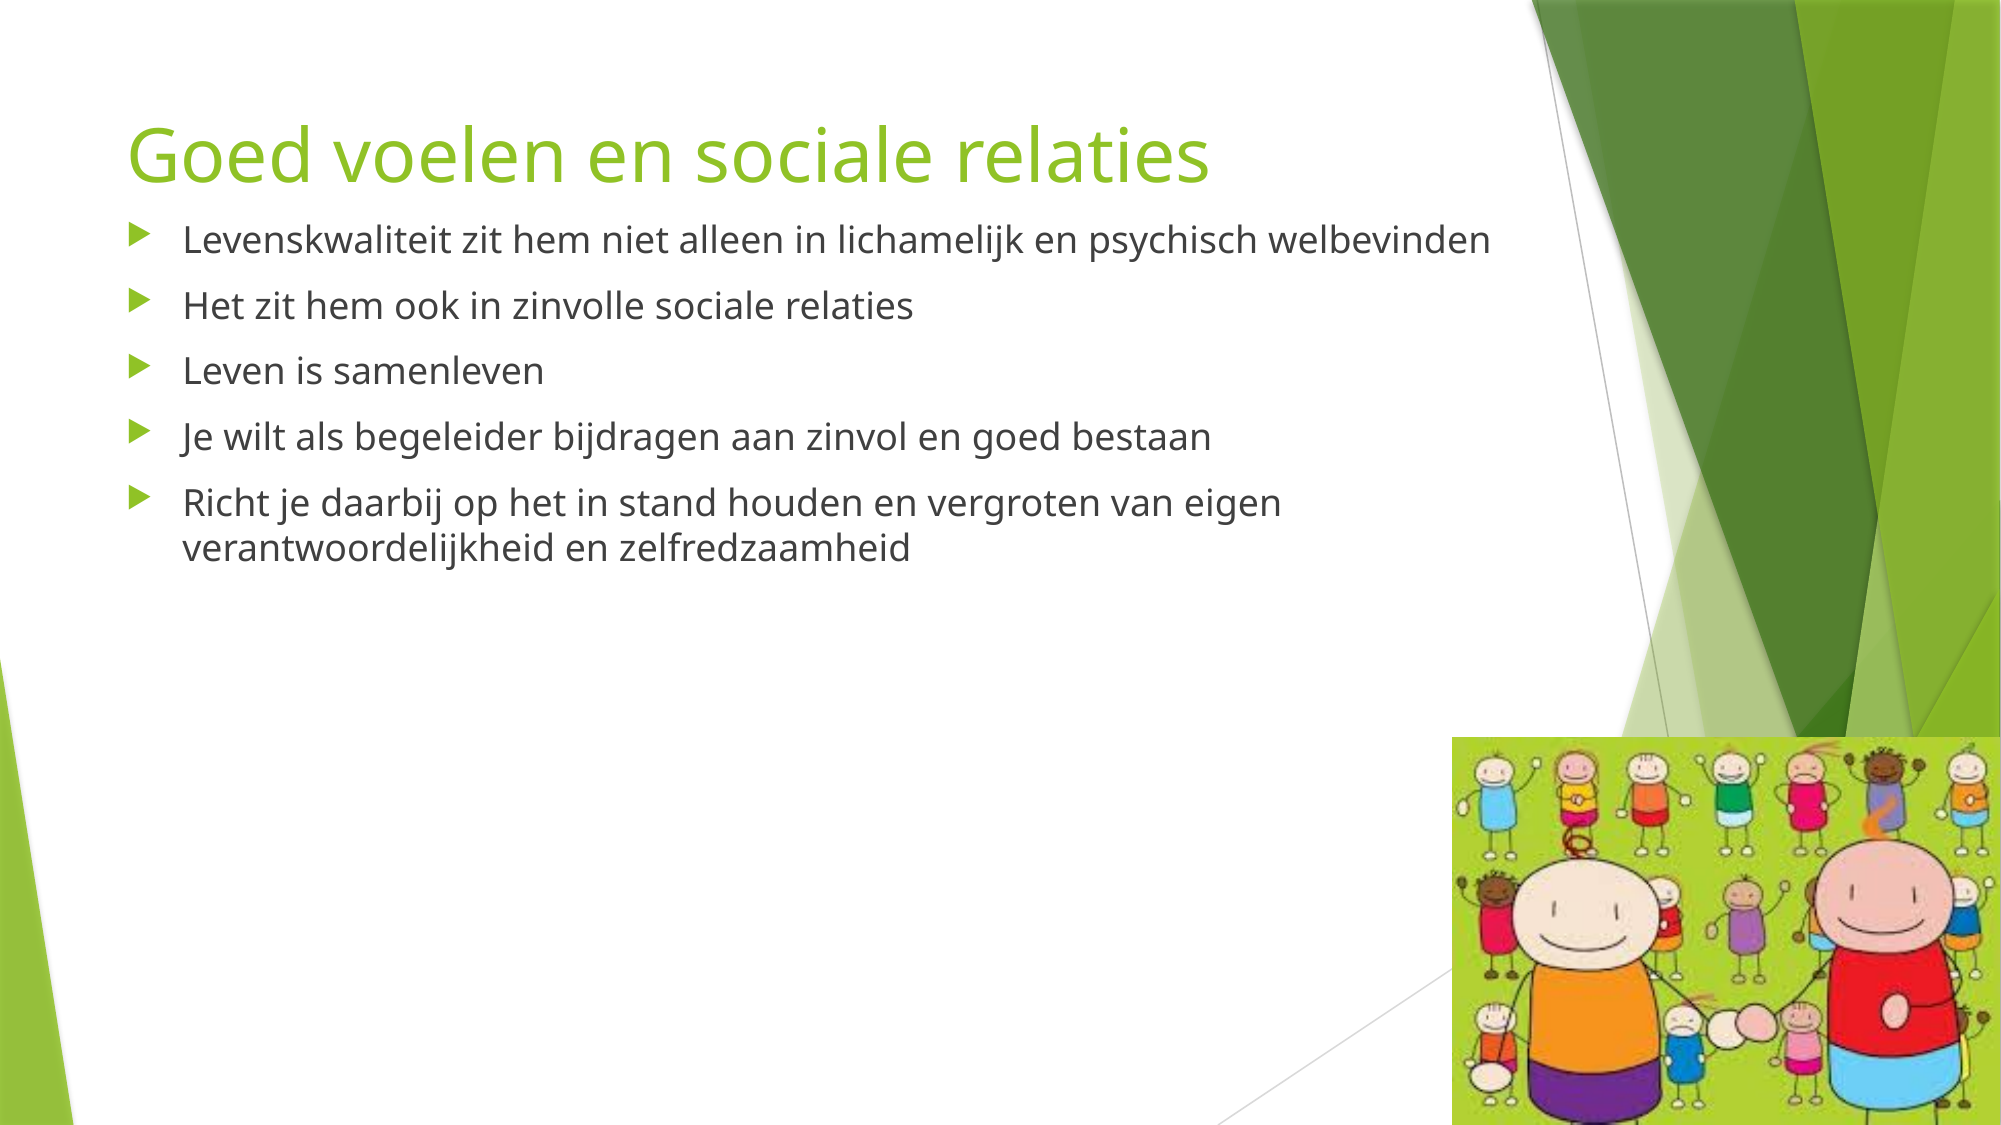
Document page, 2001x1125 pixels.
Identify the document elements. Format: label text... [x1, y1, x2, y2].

list Levenskwaliteit zit hem niet alleen in lichamelijk en psychisch welbevinden Het zit hem ook in zinvolle sociale relaties Leven is samenleven Je wilt als begeleider bijdragen aan zinvol en goed bestaan Richt je daarbij op het in stand houden en vergroten van eigen verantwoordelijkheid en zelfredzaamheid [111, 208, 1522, 845]
title Goed voelen en sociale relaties [111, 99, 1522, 208]
picture [1452, 737, 2000, 1125]
